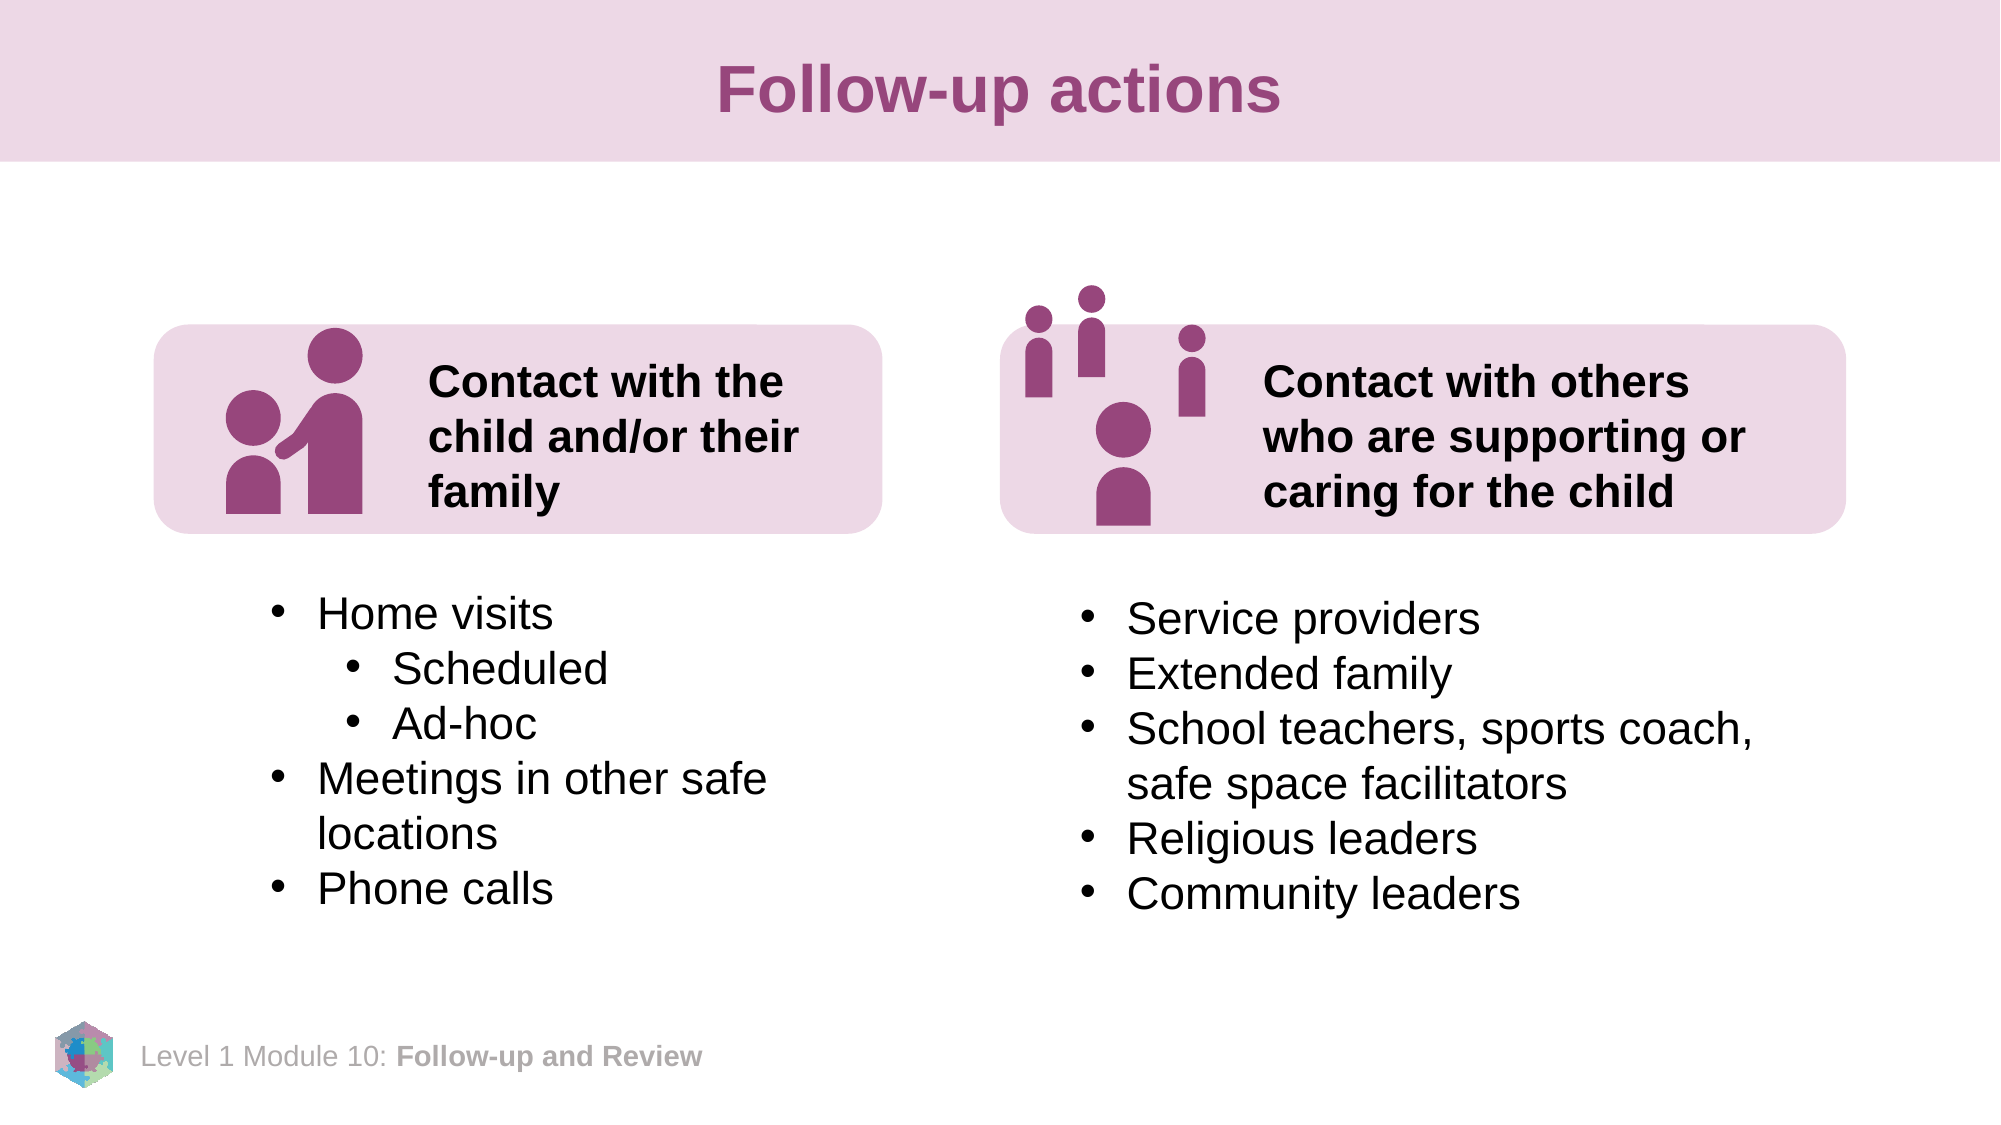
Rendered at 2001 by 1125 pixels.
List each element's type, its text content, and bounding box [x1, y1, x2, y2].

title Follow-up actions [137, 19, 1863, 163]
text_box Service providers Extended family School teachers, sports coach, safe space facilitators Religious leaders Community leaders [1064, 580, 1782, 926]
picture [55, 1021, 113, 1088]
text_box [152, 323, 884, 535]
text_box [225, 327, 363, 514]
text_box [1025, 285, 1206, 526]
text_box [998, 323, 1848, 535]
text_box Contact with others who are supporting or caring for the child [1247, 343, 1770, 524]
text_box Contact with the child and/or their family [412, 343, 831, 524]
text_box Home visits Scheduled Ad-hoc Meetings in other safe locations Phone calls [255, 575, 831, 921]
